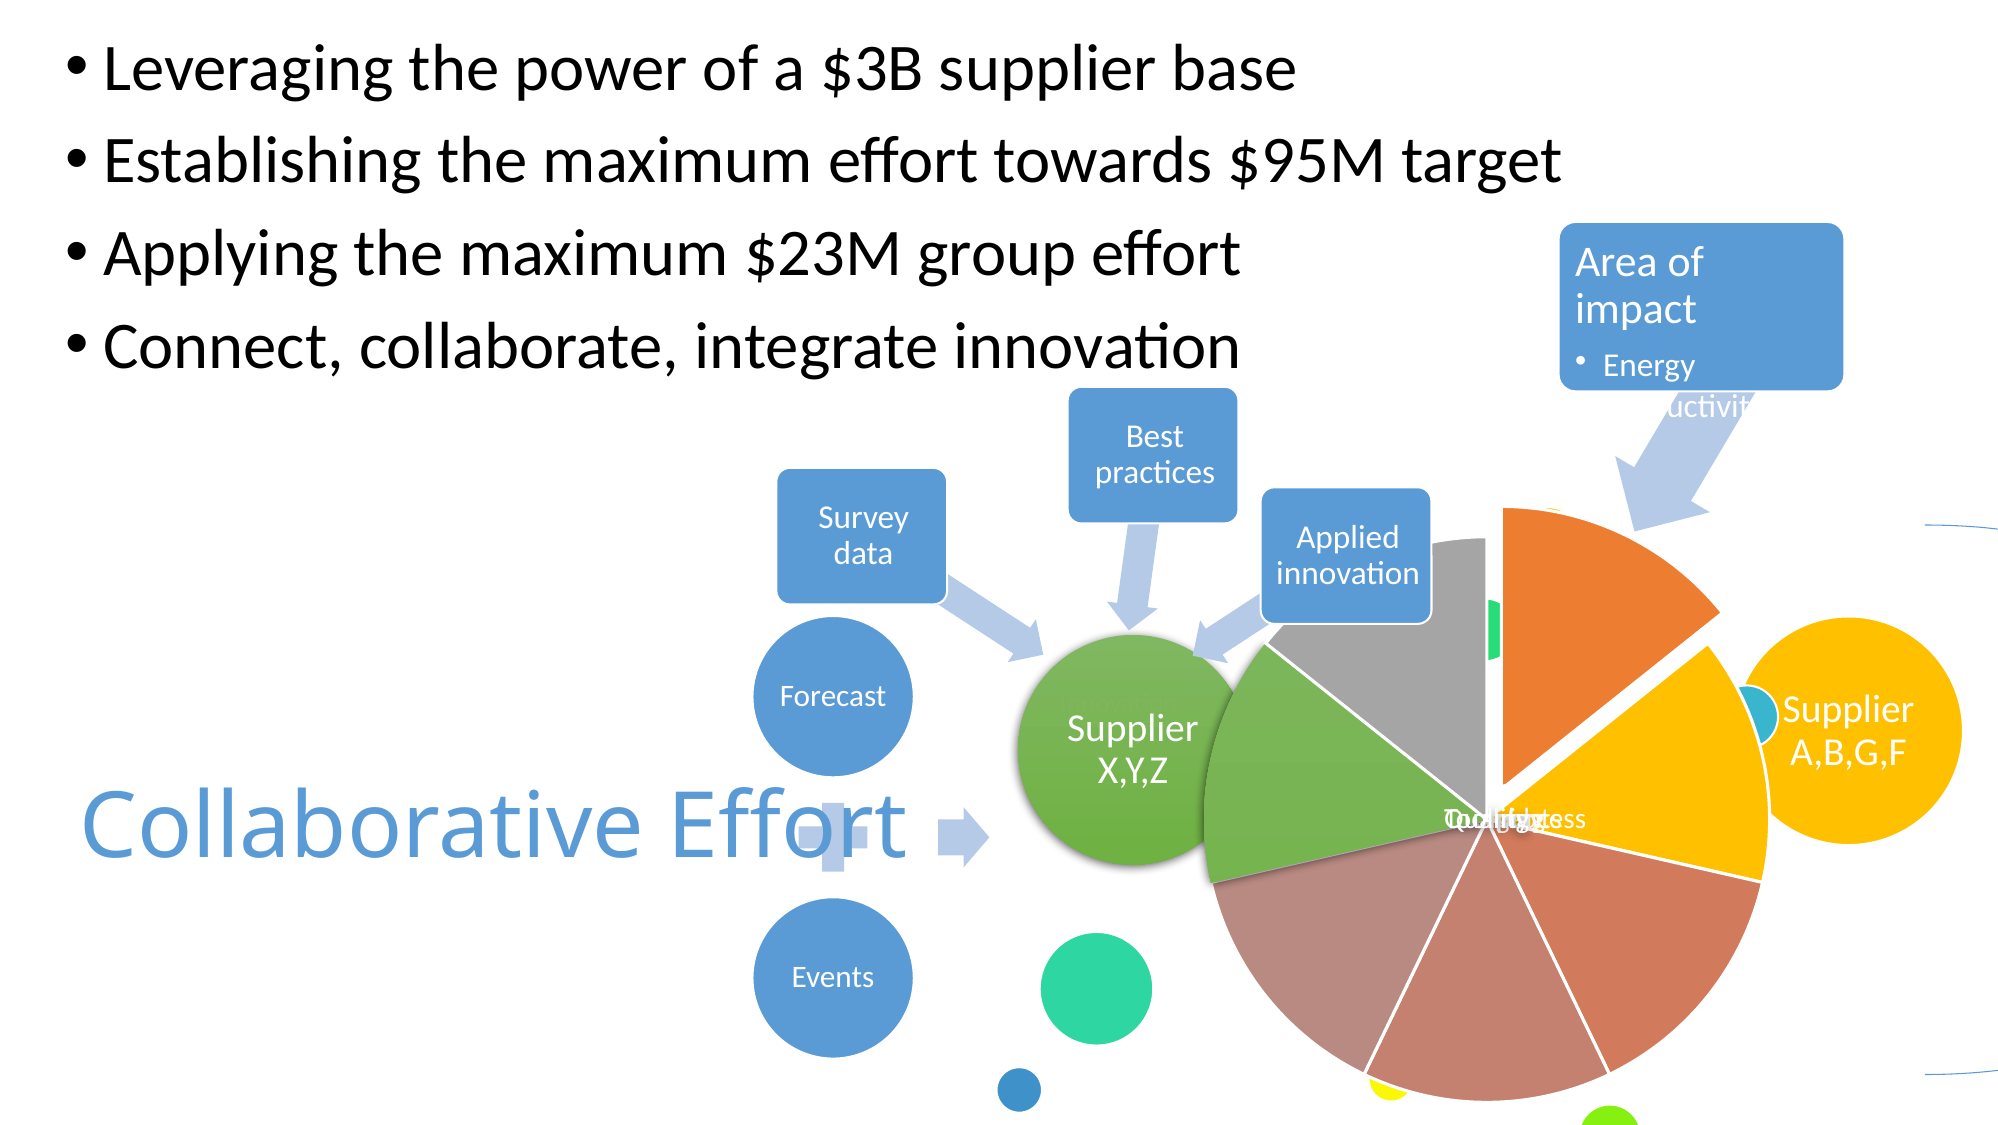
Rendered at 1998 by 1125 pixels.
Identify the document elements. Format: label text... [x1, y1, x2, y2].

list Leveraging the power of a $3B supplier base Establishing the maximum effort towards $95M target Applying the maximum $23M group effort Connect, collaborate, integrate innovation [50, 24, 1600, 288]
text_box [989, 467, 1998, 1125]
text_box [1924, 524, 1998, 1075]
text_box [706, 373, 1601, 768]
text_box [648, 615, 989, 1059]
title Collaborative Effort [64, 765, 648, 891]
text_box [1069, 164, 1998, 467]
